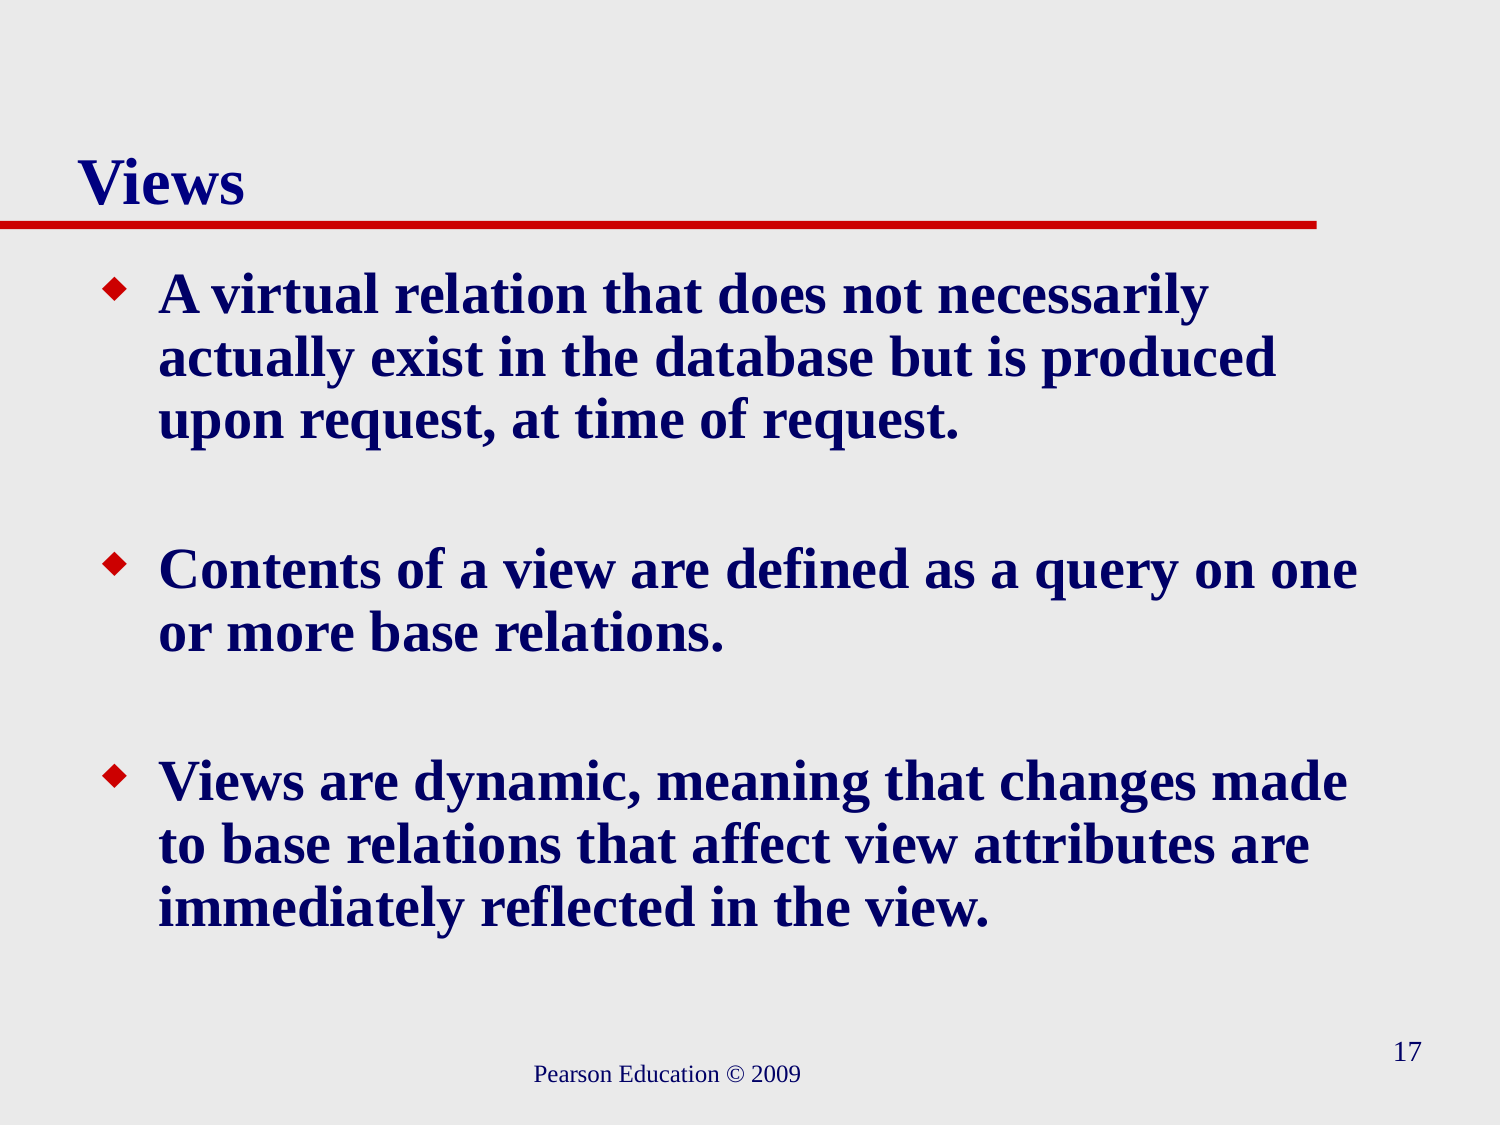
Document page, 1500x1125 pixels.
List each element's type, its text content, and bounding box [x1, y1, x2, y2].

slide_number 17 [1125, 1012, 1438, 1088]
title Views [62, 43, 1338, 226]
text_box Pearson Education © 2009 [512, 1050, 1038, 1095]
list A virtual relation that does not necessarily actually exist in the database but is produced upon request, at time of request. Contents of a view are defined as a query on one or more base relations. Views are dynamic, meaning that changes made to base relations that affect view attributes are immediately reflected in the view. [86, 255, 1400, 931]
